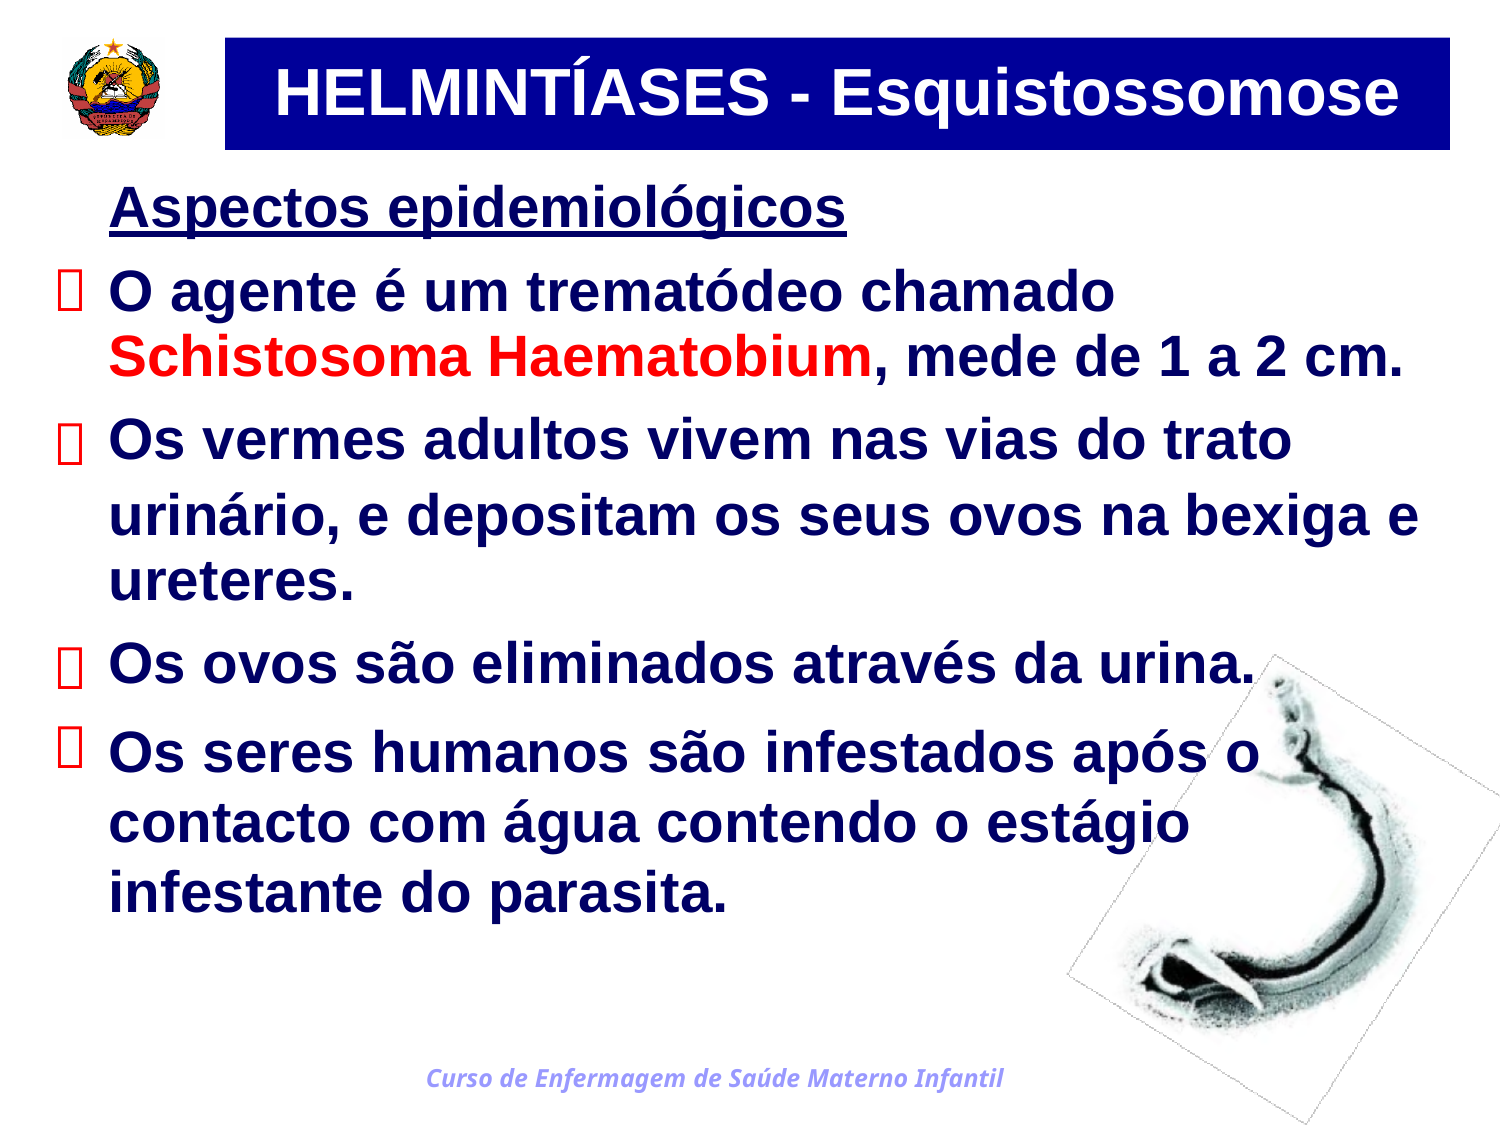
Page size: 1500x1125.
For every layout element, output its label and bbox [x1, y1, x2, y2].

text_box [225, 37, 1450, 150]
text_box [62, 37, 165, 139]
text_box [106, 485, 1500, 1125]
text_box [50, 639, 91, 787]
text_box [50, 415, 90, 478]
text_box [1384, 485, 1431, 548]
text_box [106, 261, 1418, 478]
text_box [106, 177, 859, 240]
text_box [50, 261, 90, 324]
